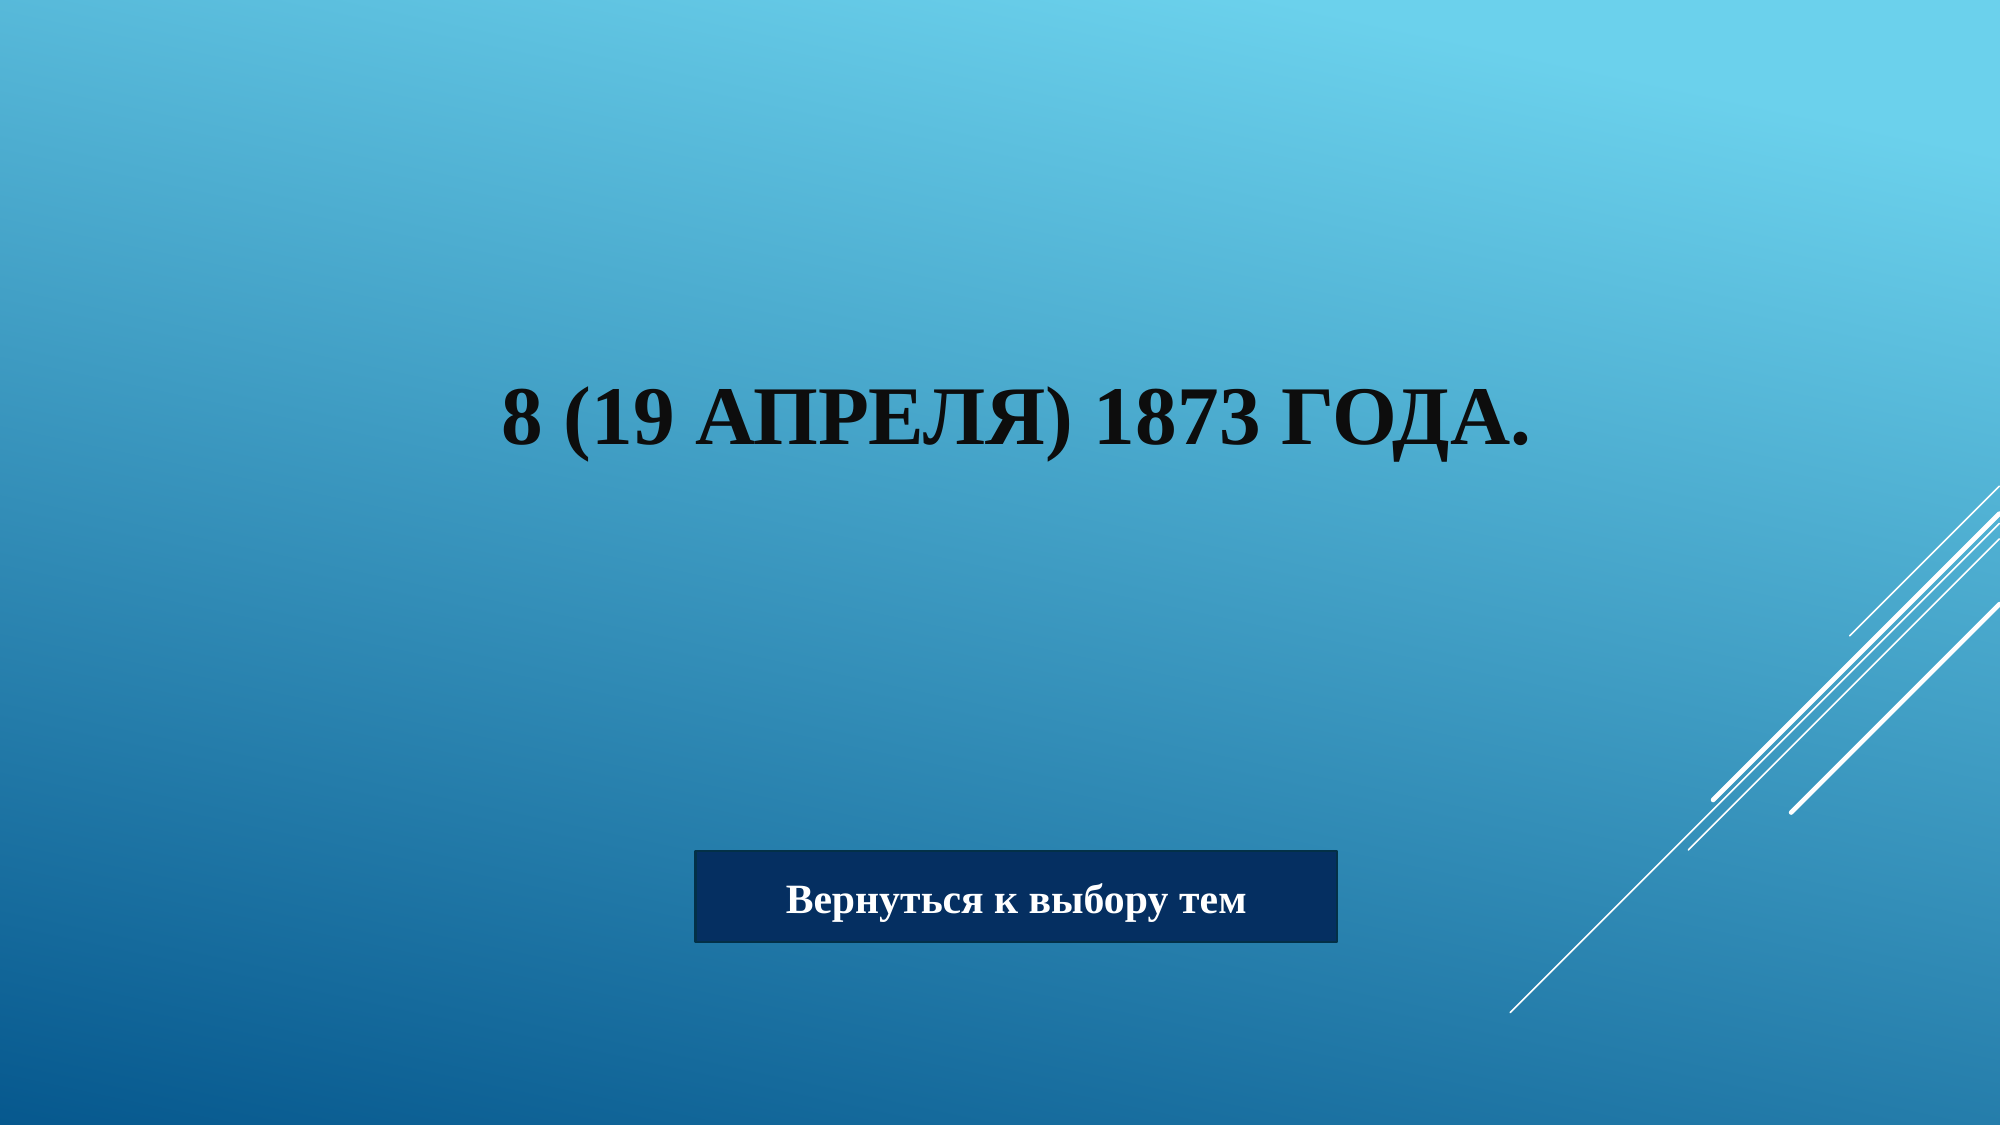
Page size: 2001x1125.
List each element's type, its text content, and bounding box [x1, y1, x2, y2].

title 8 (19 Апреля) 1873 года. [183, 170, 1850, 752]
